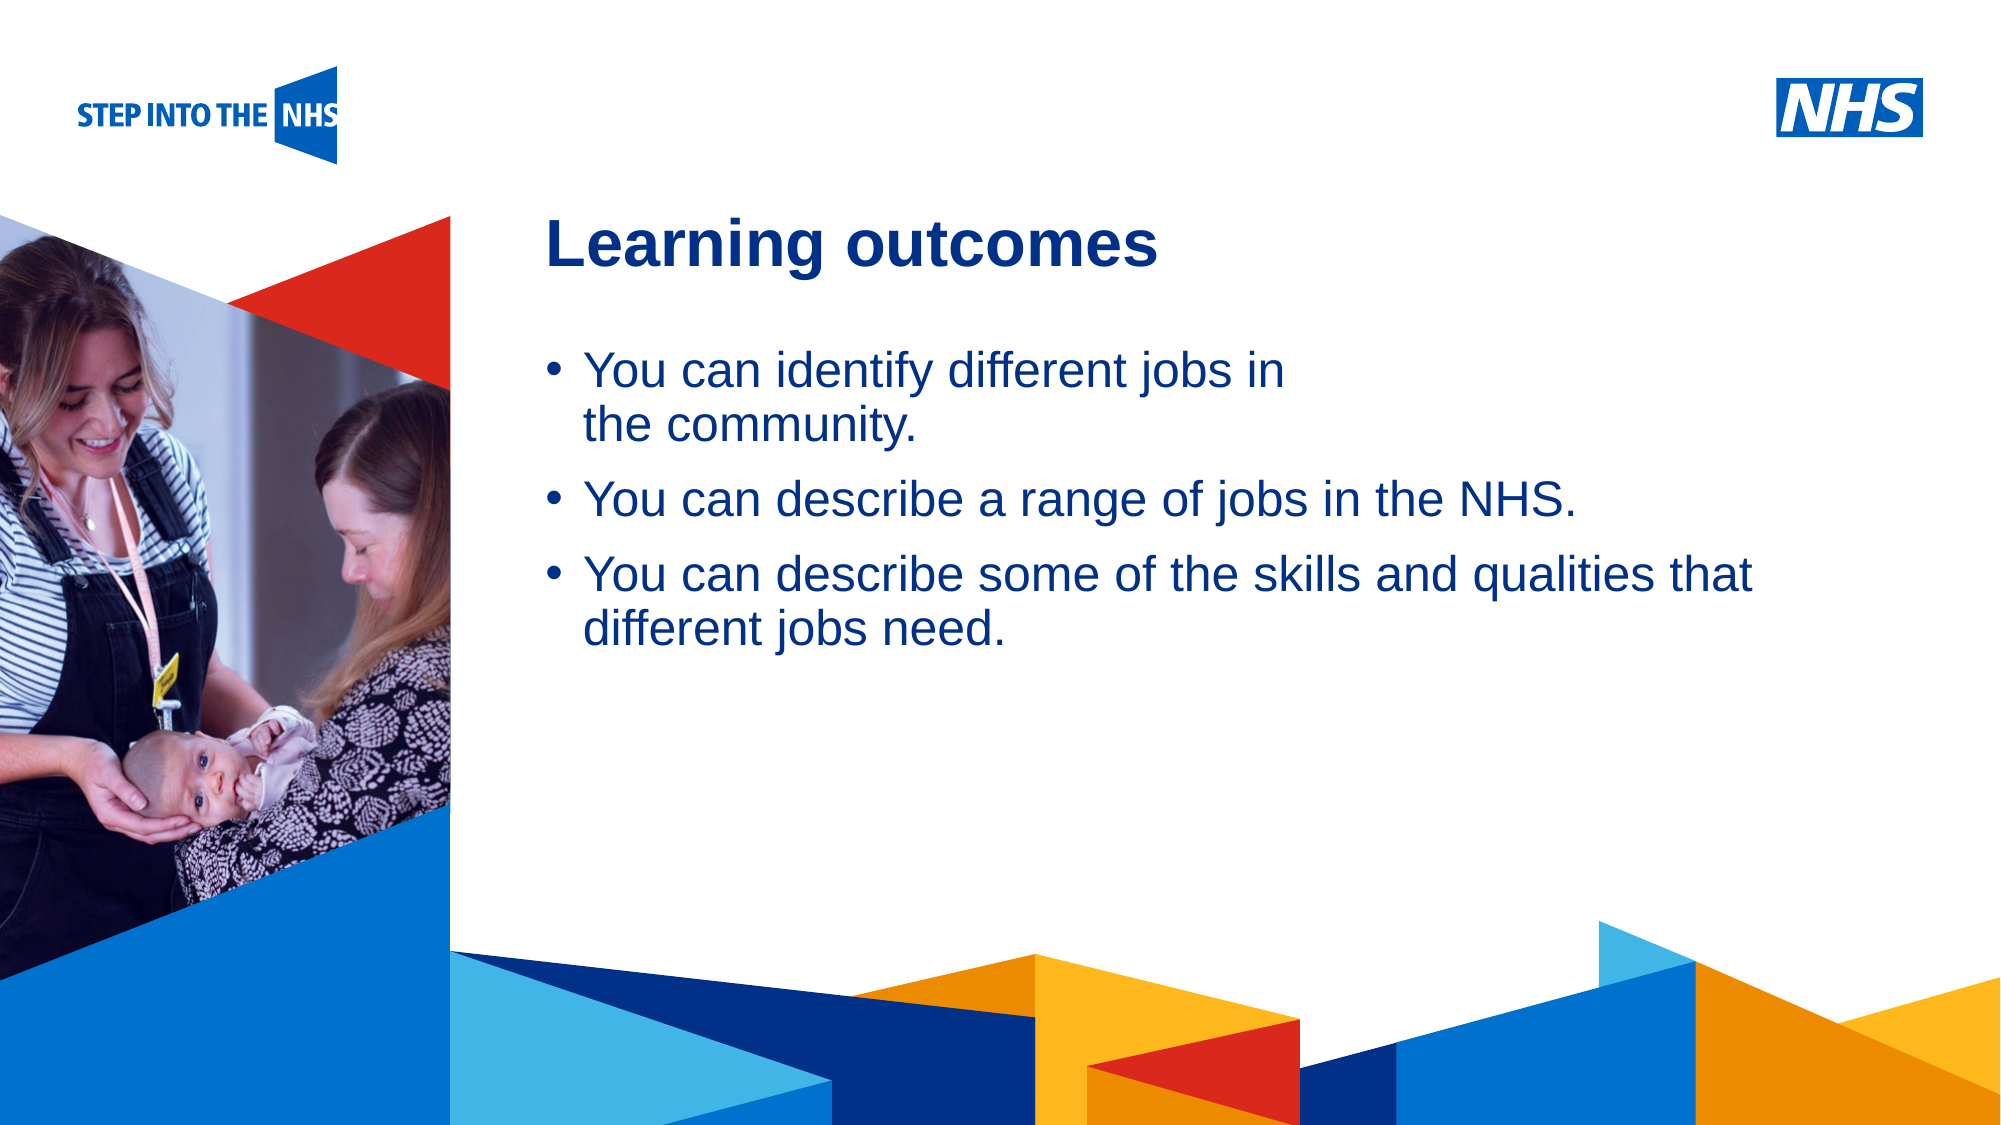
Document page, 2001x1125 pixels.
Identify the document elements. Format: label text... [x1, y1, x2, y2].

picture [0, 214, 451, 981]
list You can identify different jobs in the community. You can describe a range of jobs in the NHS. You can describe some of the skills and qualities that different jobs need. [545, 344, 1767, 914]
title Learning outcomes [545, 208, 1672, 296]
